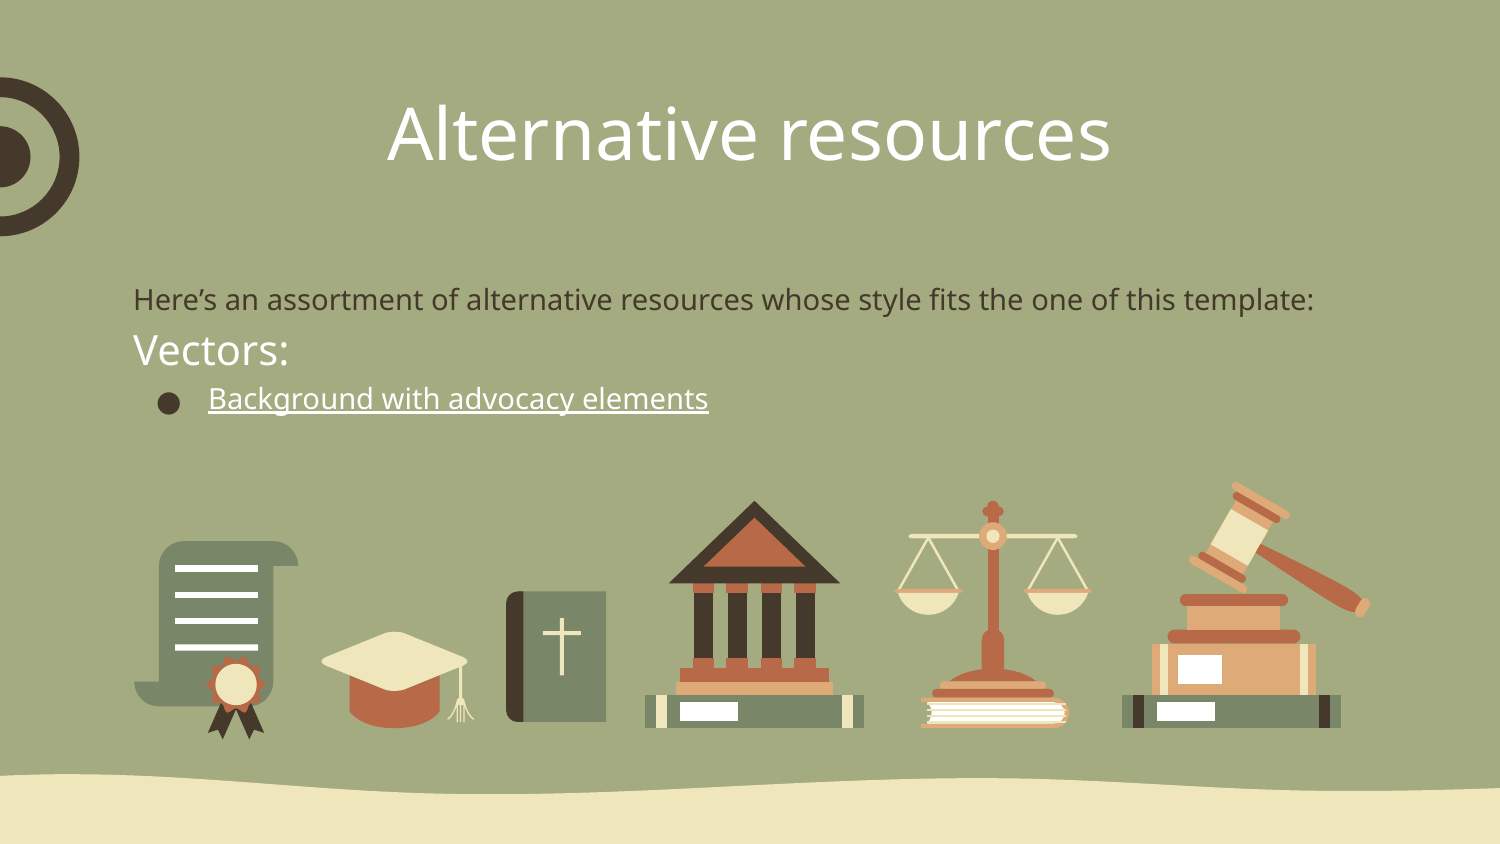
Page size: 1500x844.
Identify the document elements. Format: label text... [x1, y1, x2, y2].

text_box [893, 500, 1093, 729]
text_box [645, 500, 864, 729]
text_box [1122, 481, 1372, 729]
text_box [133, 540, 299, 740]
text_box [505, 591, 607, 723]
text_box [319, 631, 475, 729]
subtitle Here’s an assortment of alternative resources whose style fits the one of this template: Vectors: Background with advocacy elements [118, 261, 1366, 740]
title Alternative resources [118, 72, 1382, 167]
